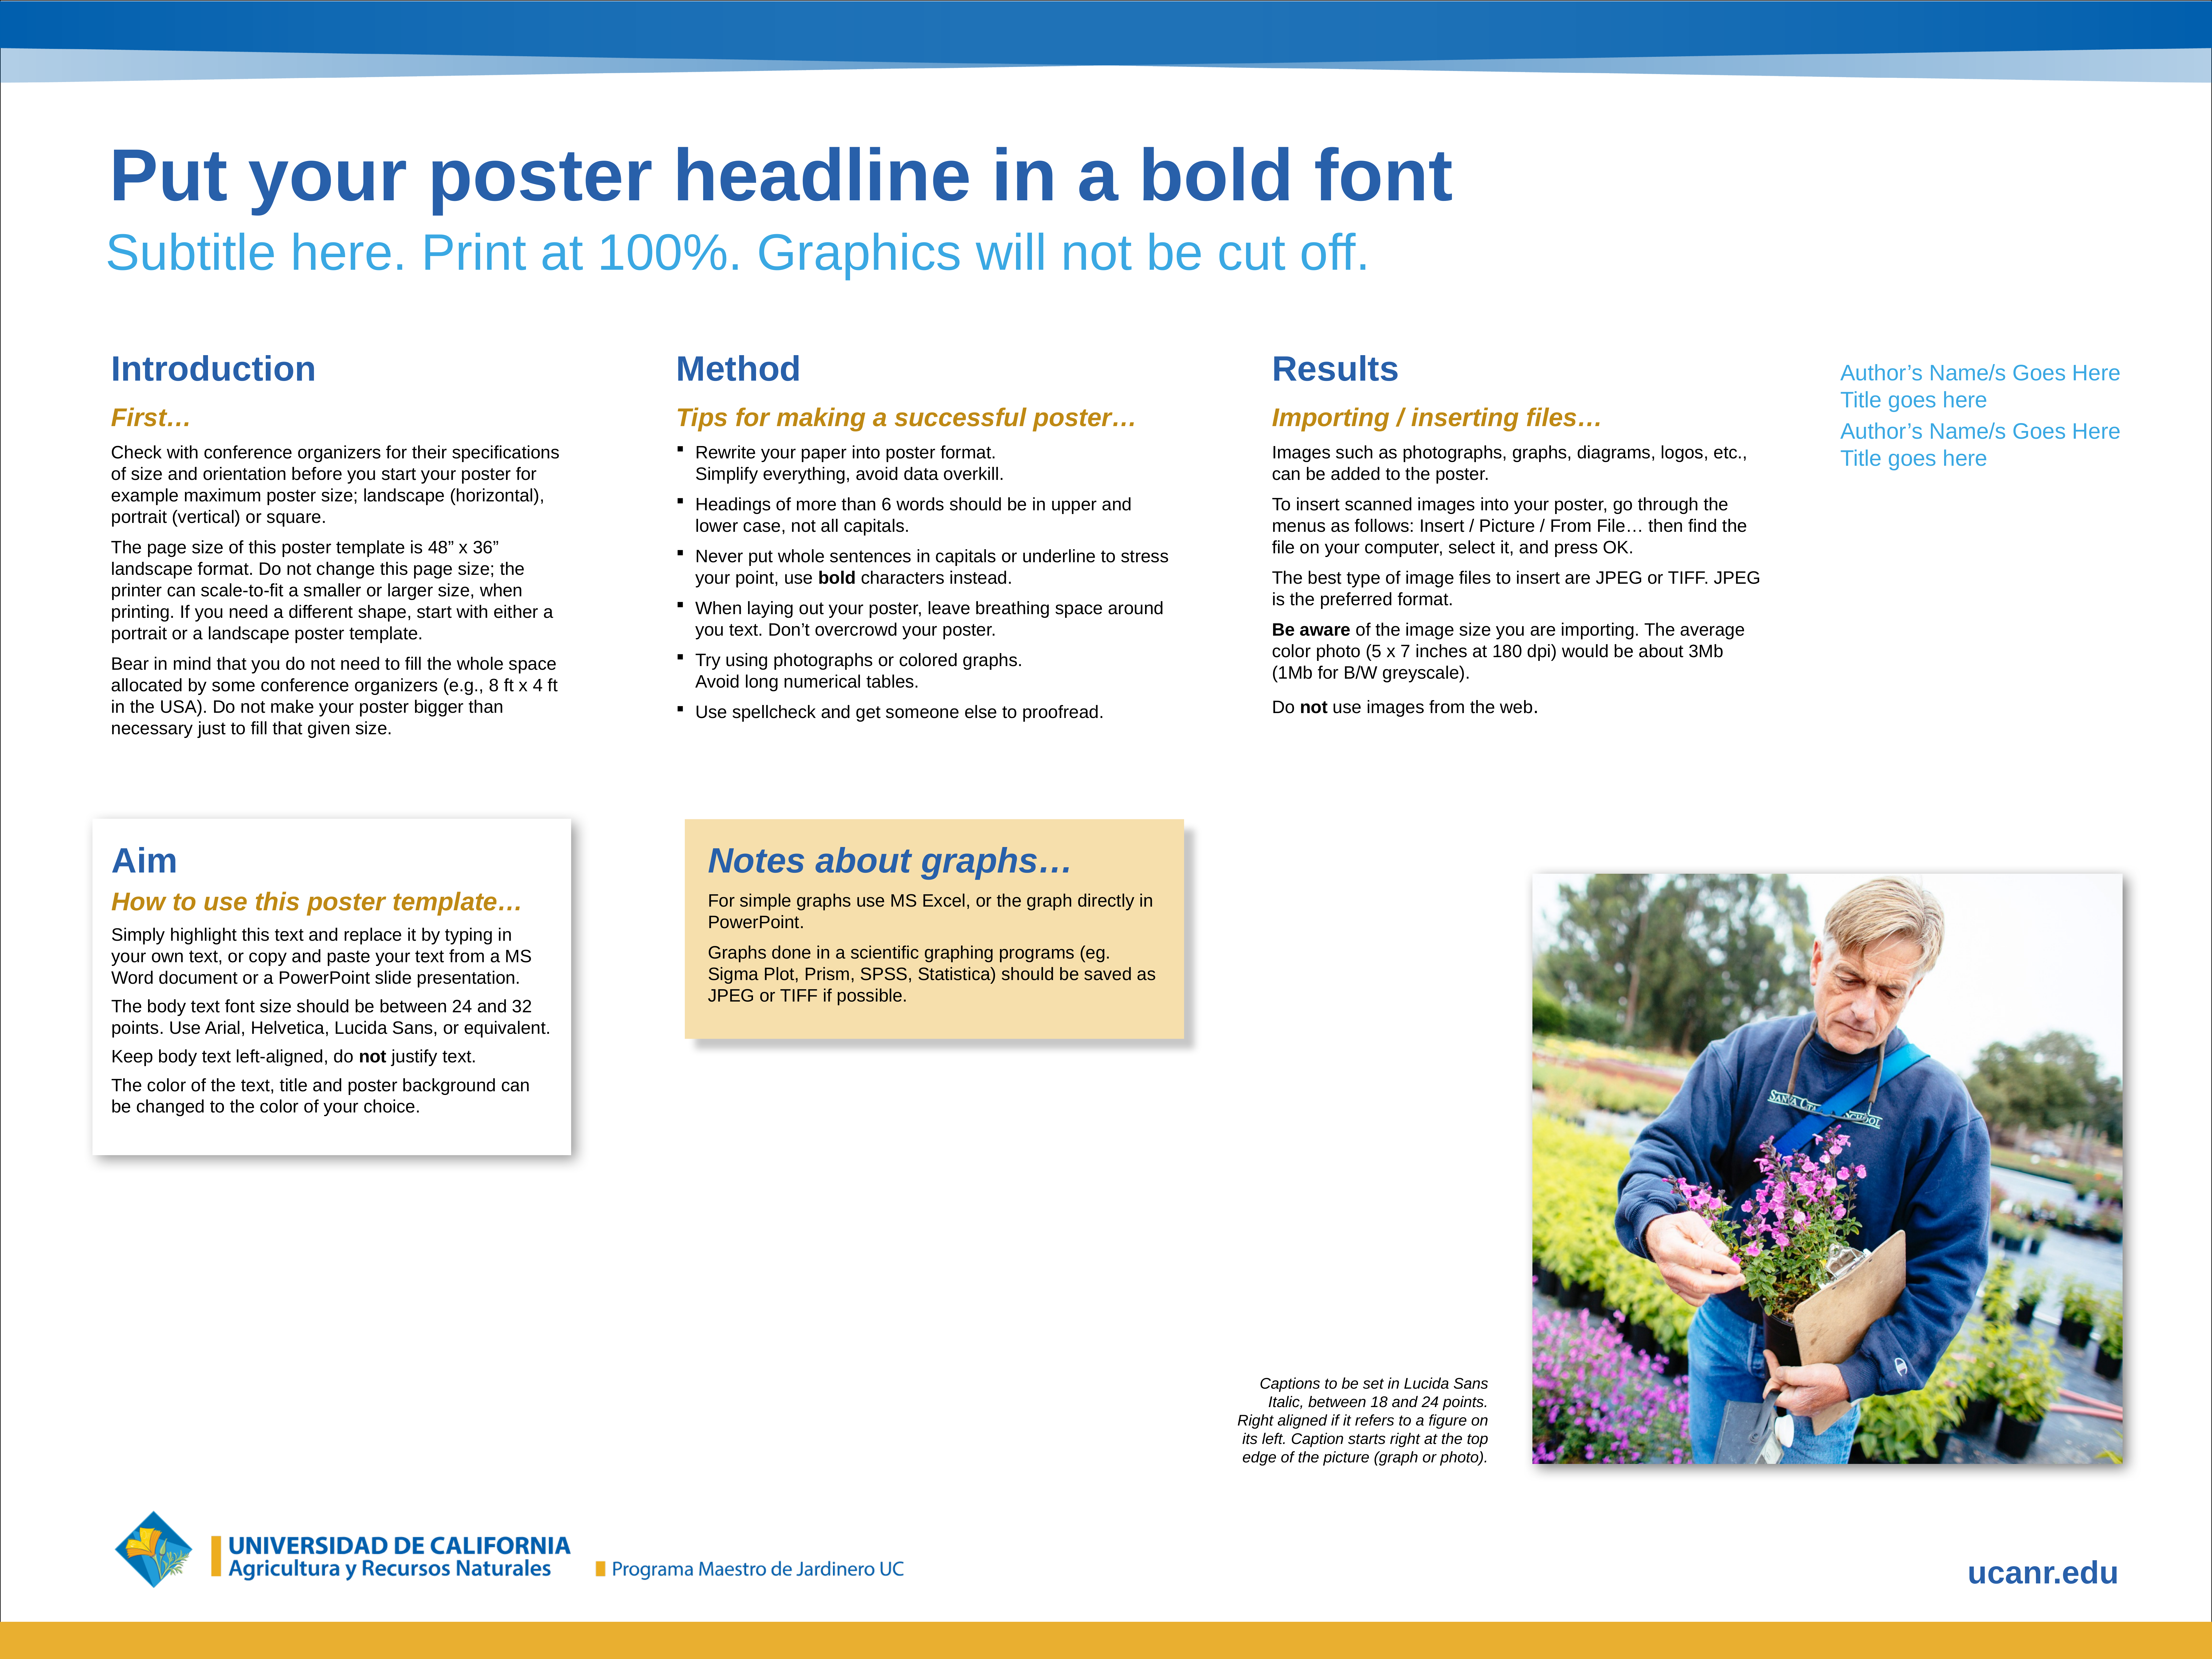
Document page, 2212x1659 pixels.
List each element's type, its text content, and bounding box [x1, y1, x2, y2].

text_box Notes about graphs… For simple graphs use MS Excel, or the graph directly in PowerPoint. Graphs done in a scientific graphing programs (eg. Sigma Plot, Prism, SPSS, Statistica) should be saved as JPEG or TIFF if possible. [685, 874, 1184, 1039]
text_box Aim How to use this poster template… Simply highlight this text and replace it by typing in your own text, or copy and paste your text from a MS Word document or a PowerPoint slide presentation. The body text font size should be between 24 and 32 points. Use Arial, Helvetica, Lucida Sans, or equivalent. Keep body text left-aligned, do not justify text. The color of the text, title and poster background can be changed to the color of your choice. [93, 887, 571, 1155]
text_box Author’s Name/s Goes Here Title goes here Author’s Name/s Goes Here Title goes here [1822, 340, 2210, 613]
picture [0, 2, 2212, 83]
text_box Method Tips for making a successful poster… Rewrite your paper into poster format. Simplify everything, avoid data overkill. Headings of more than 6 words should be in upper and lower case, not all capitals. Never put whole sentences in capitals or underline to stress your point, use bold characters instead. When laying out your poster, leave breathing space around you text. Don’t overcrowd your poster. Try using photographs or colored graphs. Avoid long numerical tables. Use spellcheck and get someone else to proofread. [658, 331, 1188, 874]
picture [92, 1478, 998, 1615]
text_box Introduction First… Check with conference organizers for their specifications of size and orientation before you start your poster for example maximum poster size; landscape (horizontal), portrait (vertical) or square. The page size of this poster template is 48” x 36” landscape format. Do not change this page size; the printer can scale-to-fit a smaller or larger size, when printing. If you need a different shape, start with either a portrait or a landscape poster template. Bear in mind that you do not need to fill the whole space allocated by some conference organizers (e.g., 8 ft x 4 ft in the USA). Do not make your poster bigger than necessary just to fill that given size. [93, 327, 592, 887]
text_box Captions to be set in Lucida Sans Italic, between 18 and 24 points. Right aligned if it refers to a figure on its left. Caption starts right at the top edge of the picture (graph or photo). [1225, 1364, 1498, 1475]
text_box Subtitle here. Print at 100%. Graphics will not be cut off. [101, 216, 1822, 331]
text_box Results Importing / inserting files… Images such as photographs, graphs, diagrams, logos, etc., can be added to the poster. To insert scanned images into your poster, go through the menus as follows: Insert / Picture / From File… then find the file on your computer, select it, and press OK. The best type of image files to insert are JPEG or TIFF. JPEG is the preferred format. Be aware of the image size you are importing. The average color photo (5 x 7 inches at 180 dpi) would be about 3Mb (1Mb for B/W greyscale). Do not use images from the web. [1254, 331, 1784, 851]
picture [1532, 874, 2123, 1464]
text_box Put your poster headline in a bold font [105, 112, 2067, 218]
